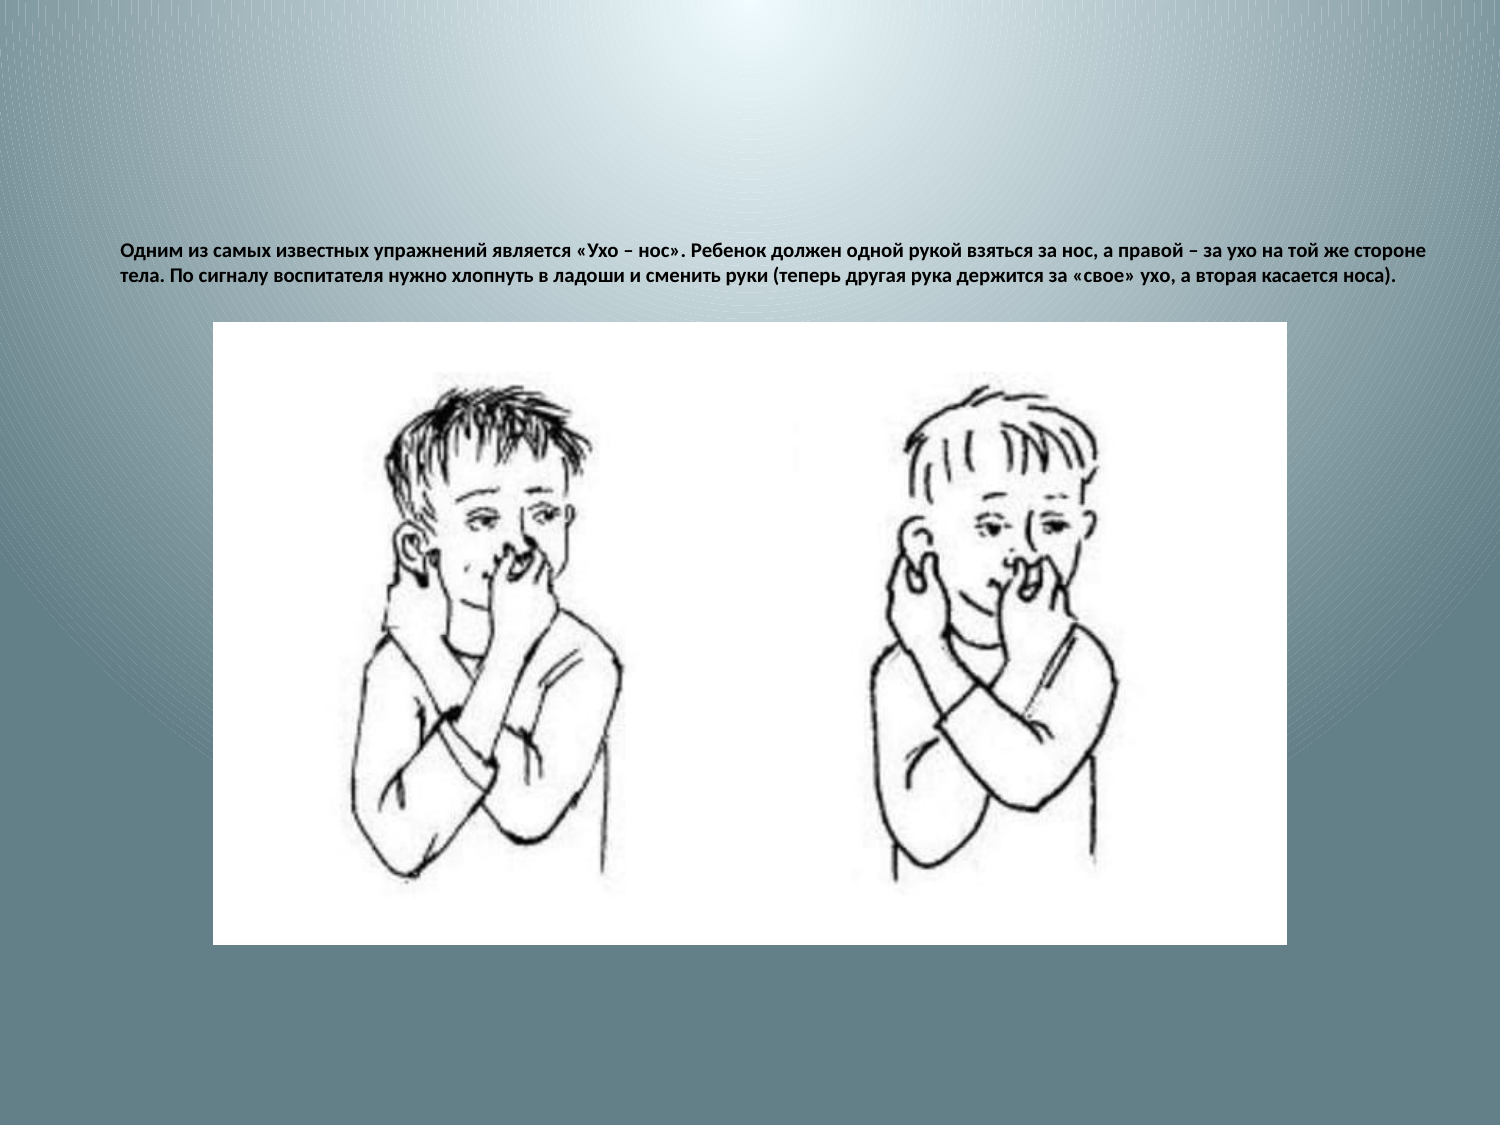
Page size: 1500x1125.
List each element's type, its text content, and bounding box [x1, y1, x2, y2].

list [213, 322, 1287, 945]
title Одним из самых известных упражнений является «Ухо – нос». Ребенок должен одной рукой взяться за нос, а правой – за ухо на той же стороне тела. По сигналу воспитателя нужно хлопнуть в ладоши и сменить руки (теперь другая рука держится за «свое» ухо, а вторая касается носа). [105, 222, 1456, 411]
